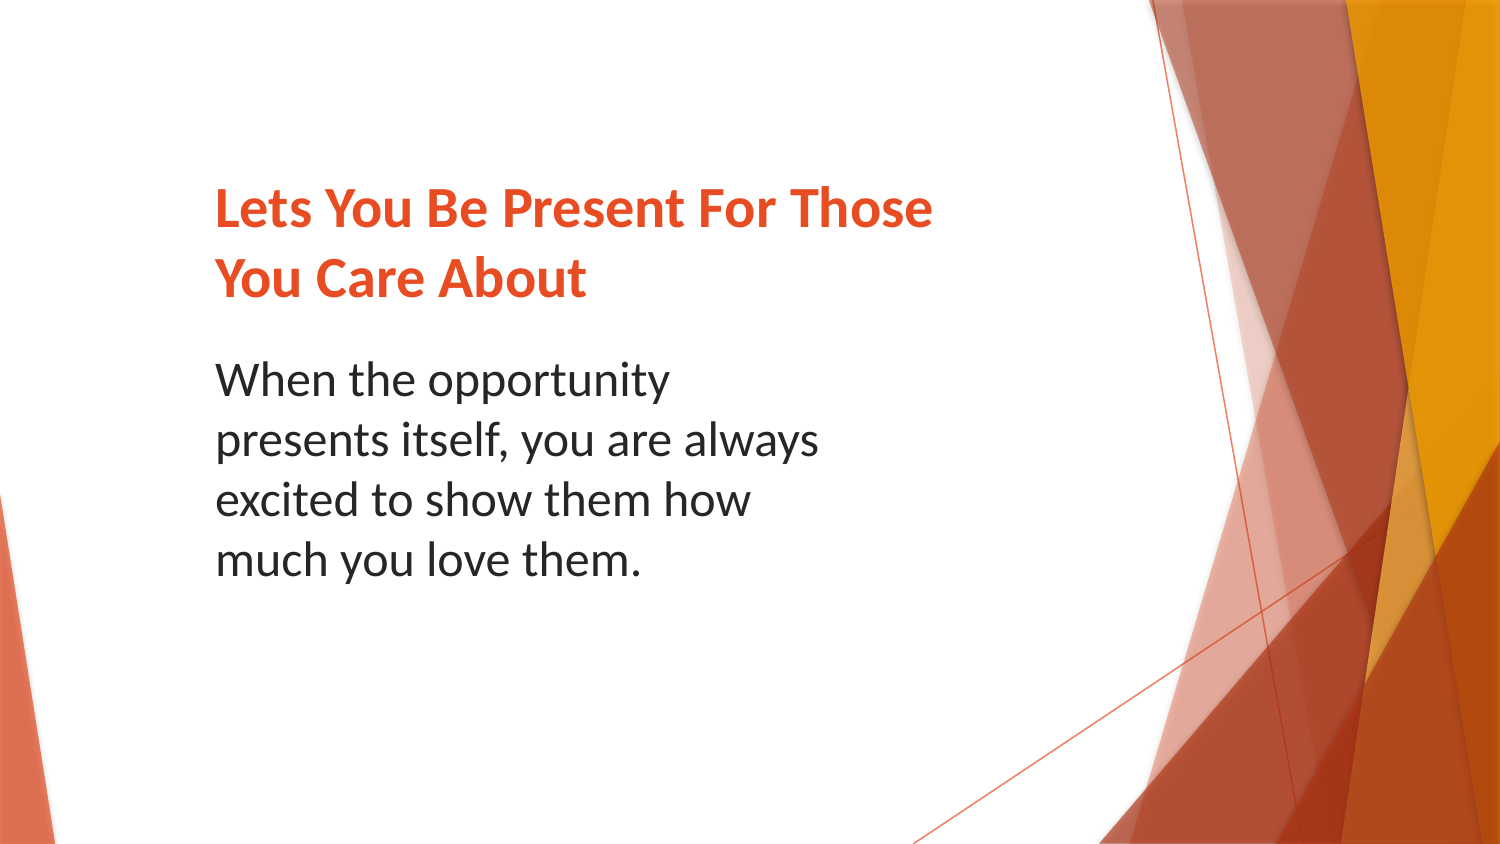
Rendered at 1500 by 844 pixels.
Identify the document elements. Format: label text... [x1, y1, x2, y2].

list When the opportunity presents itself, you are always excited to show them how much you love them. [200, 339, 869, 765]
title Lets You Be Present For Those You Care About [200, 161, 1258, 332]
